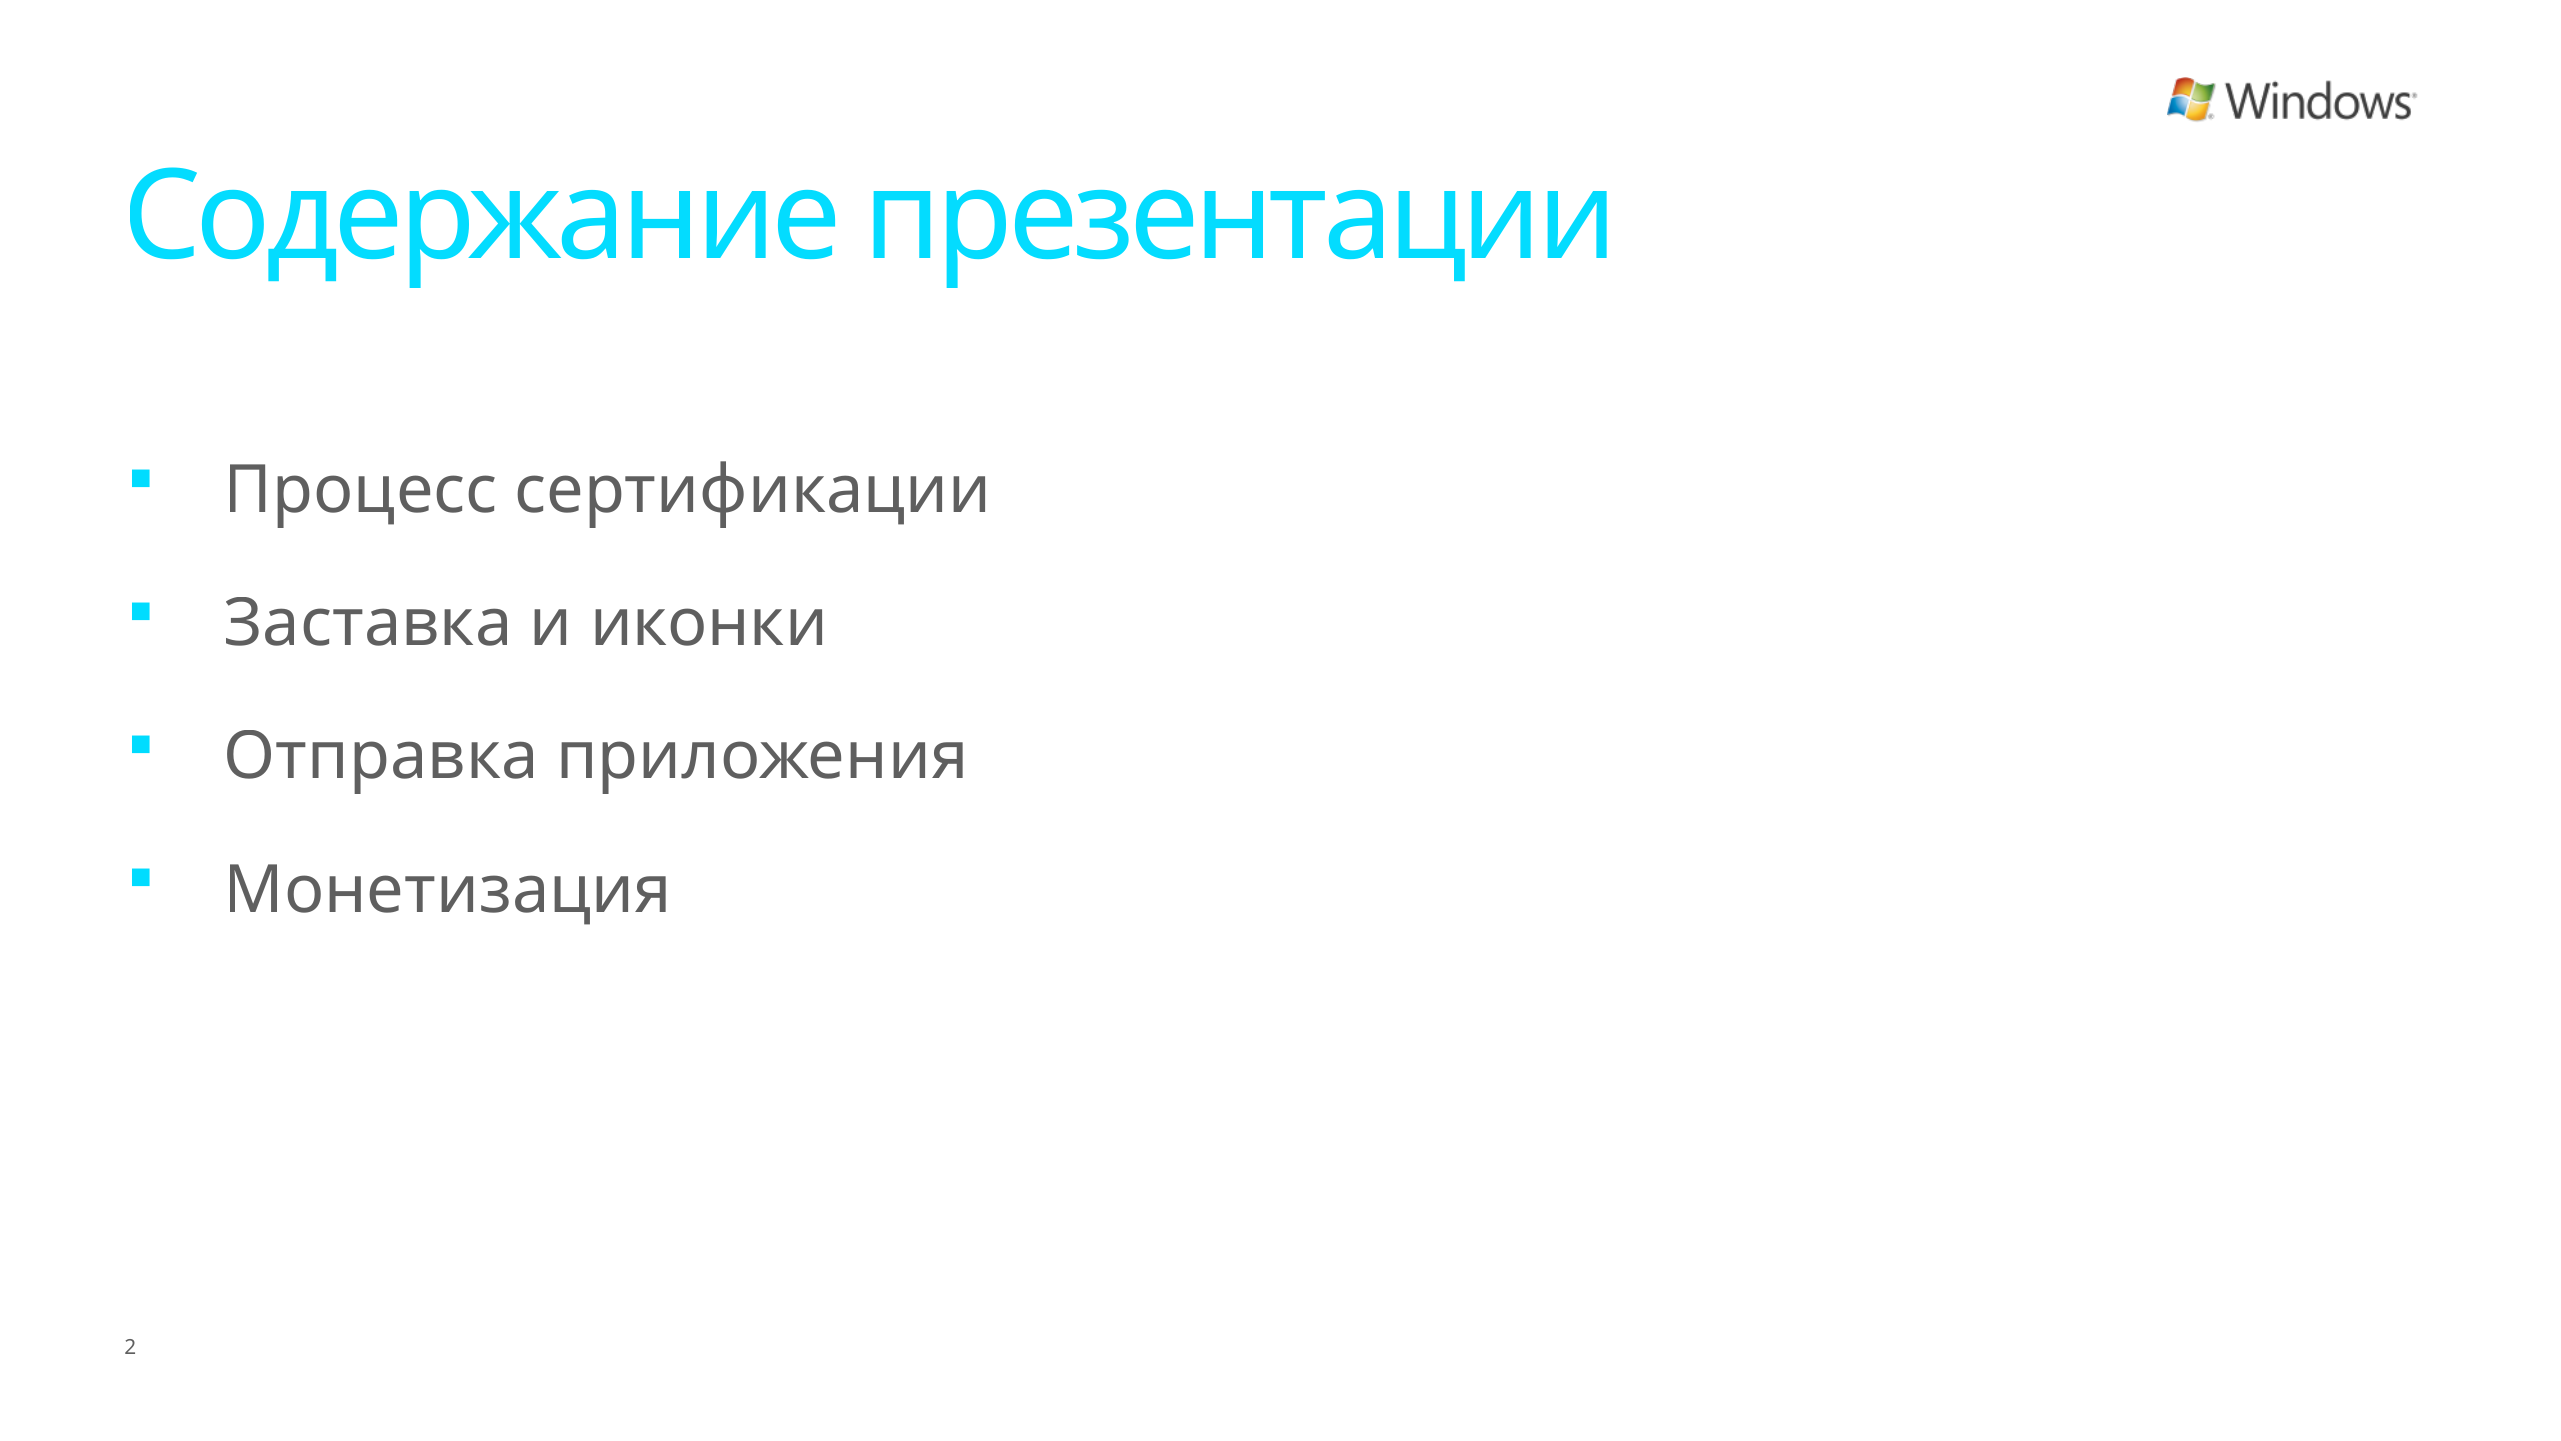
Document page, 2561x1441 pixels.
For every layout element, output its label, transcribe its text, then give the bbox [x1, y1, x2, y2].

list Процесс сертификации Заставка и иконки Отправка приложения Монетизация [127, 405, 2470, 939]
title Содержание презентации [122, 48, 2465, 286]
